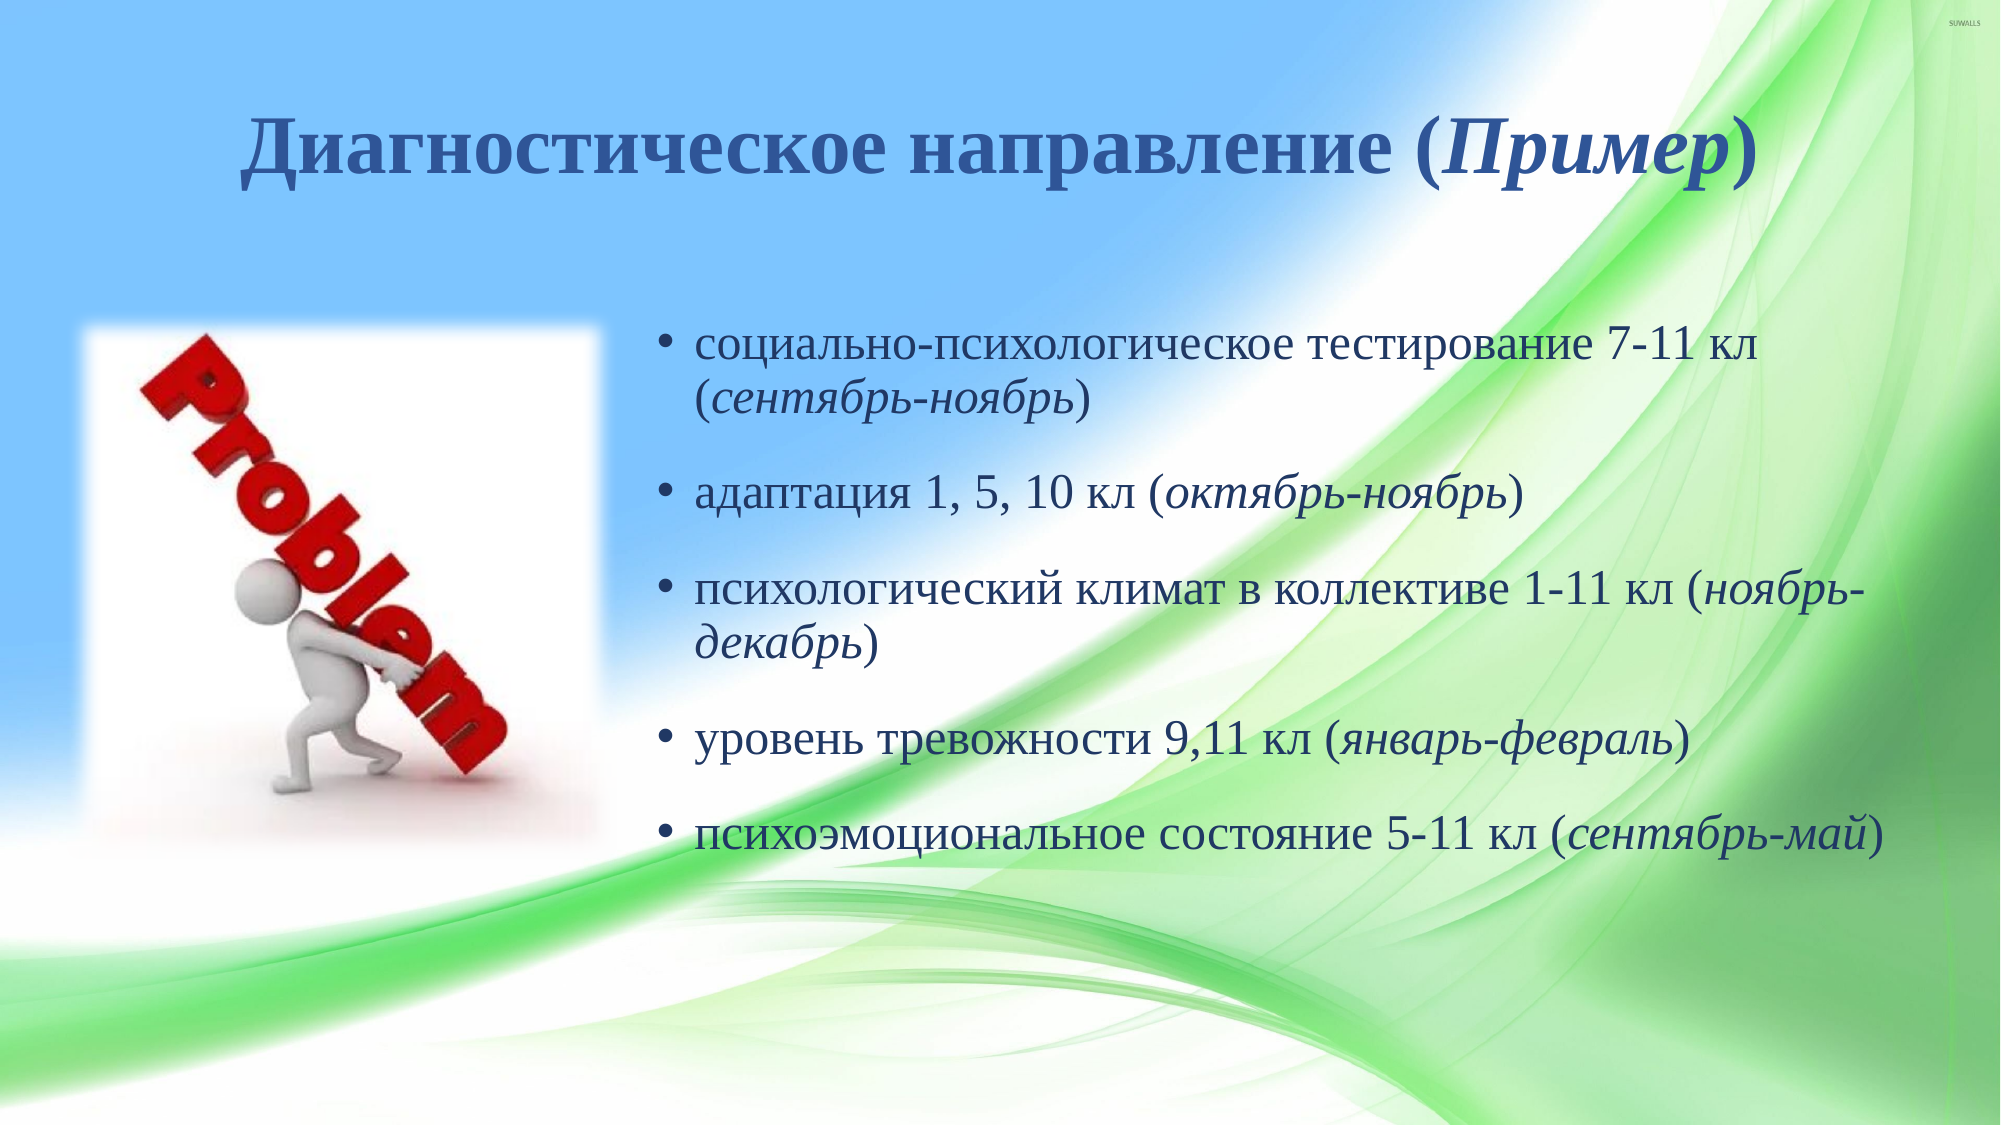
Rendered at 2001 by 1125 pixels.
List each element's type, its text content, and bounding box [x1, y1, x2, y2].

title Диагностическое направление (Пример) [137, 94, 1863, 199]
picture [0, 0, 2001, 1125]
list социально-психологическое тестирование 7-11 кл (сентябрь-ноябрь) адаптация 1, 5, 10 кл (октябрь-ноябрь) психологический климат в коллективе 1-11 кл (ноябрь-декабрь) уровень тревожности 9,11 кл (январь-февраль) психоэмоциональное состояние 5-11 кл (сентябрь-май) [641, 308, 1914, 804]
